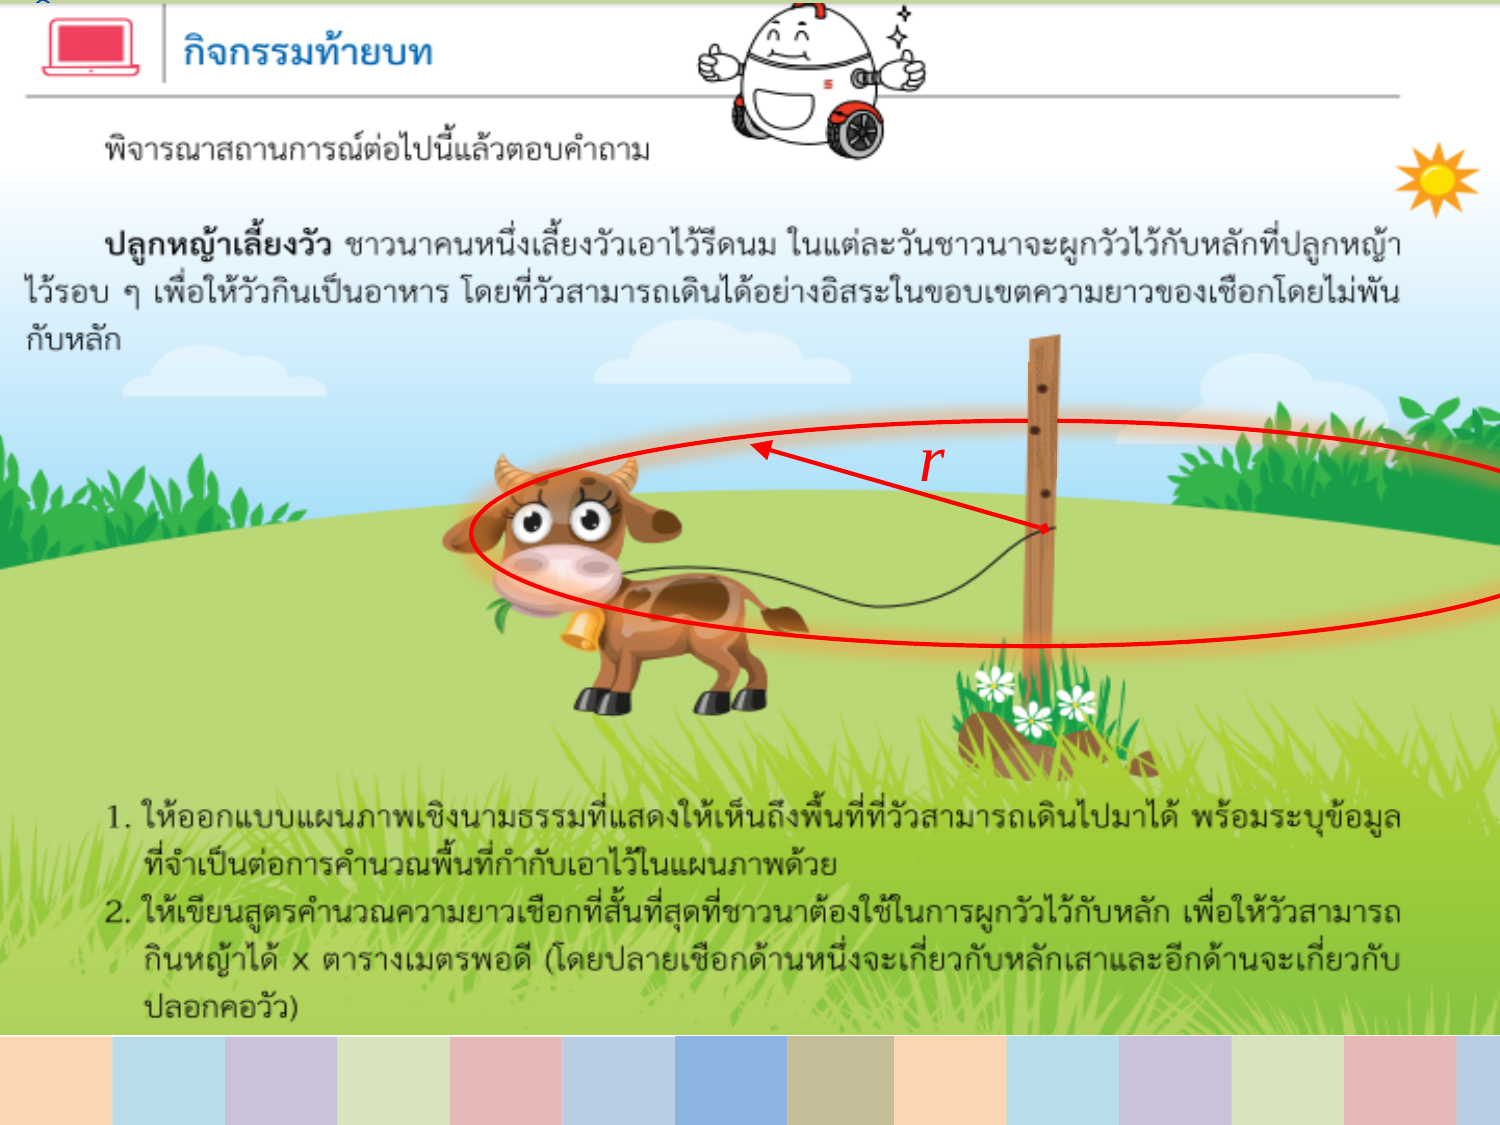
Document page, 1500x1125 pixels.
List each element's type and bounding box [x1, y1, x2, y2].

picture [0, 0, 1500, 1036]
text_box [749, 407, 1045, 530]
